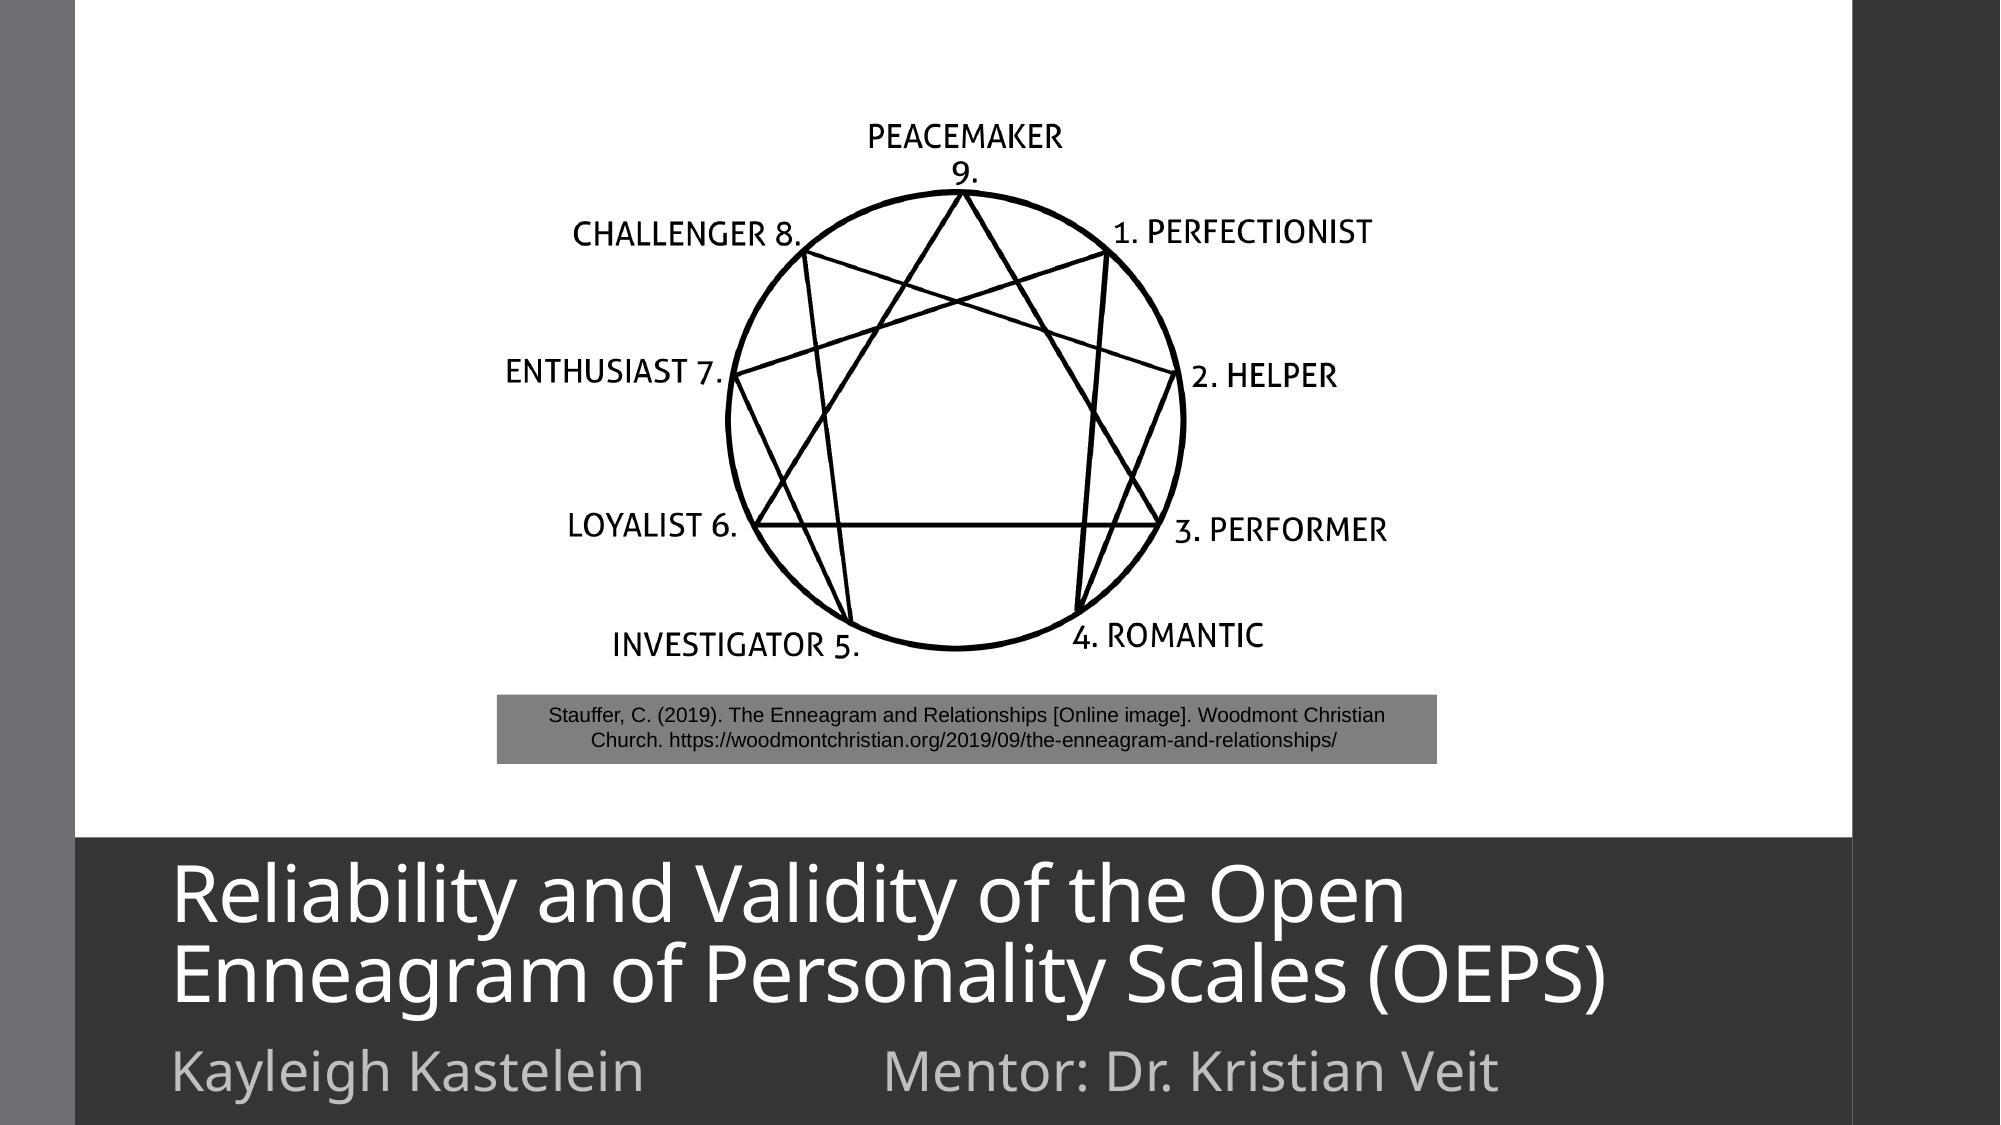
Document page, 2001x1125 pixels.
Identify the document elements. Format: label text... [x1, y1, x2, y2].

text_box Stauffer, C. (2019). The Enneagram and Relationships [Online image]. Woodmont Christian Church. https://woodmontchristian.org/2019/09/the-enneagram-and-relationships/ [496, 741, 1437, 764]
subtitle Kayleigh Kastelein Mentor: Dr. Kristian Veit [154, 1021, 1754, 1110]
text_box [76, 0, 1851, 836]
text_box [0, 0, 76, 1125]
picture [496, 104, 1438, 733]
text_box [1851, 0, 2000, 1125]
text_box [76, 836, 1851, 1125]
title Reliability and Validity of the Open Enneagram of Personality Scales (OEPS) [154, 849, 1821, 1027]
